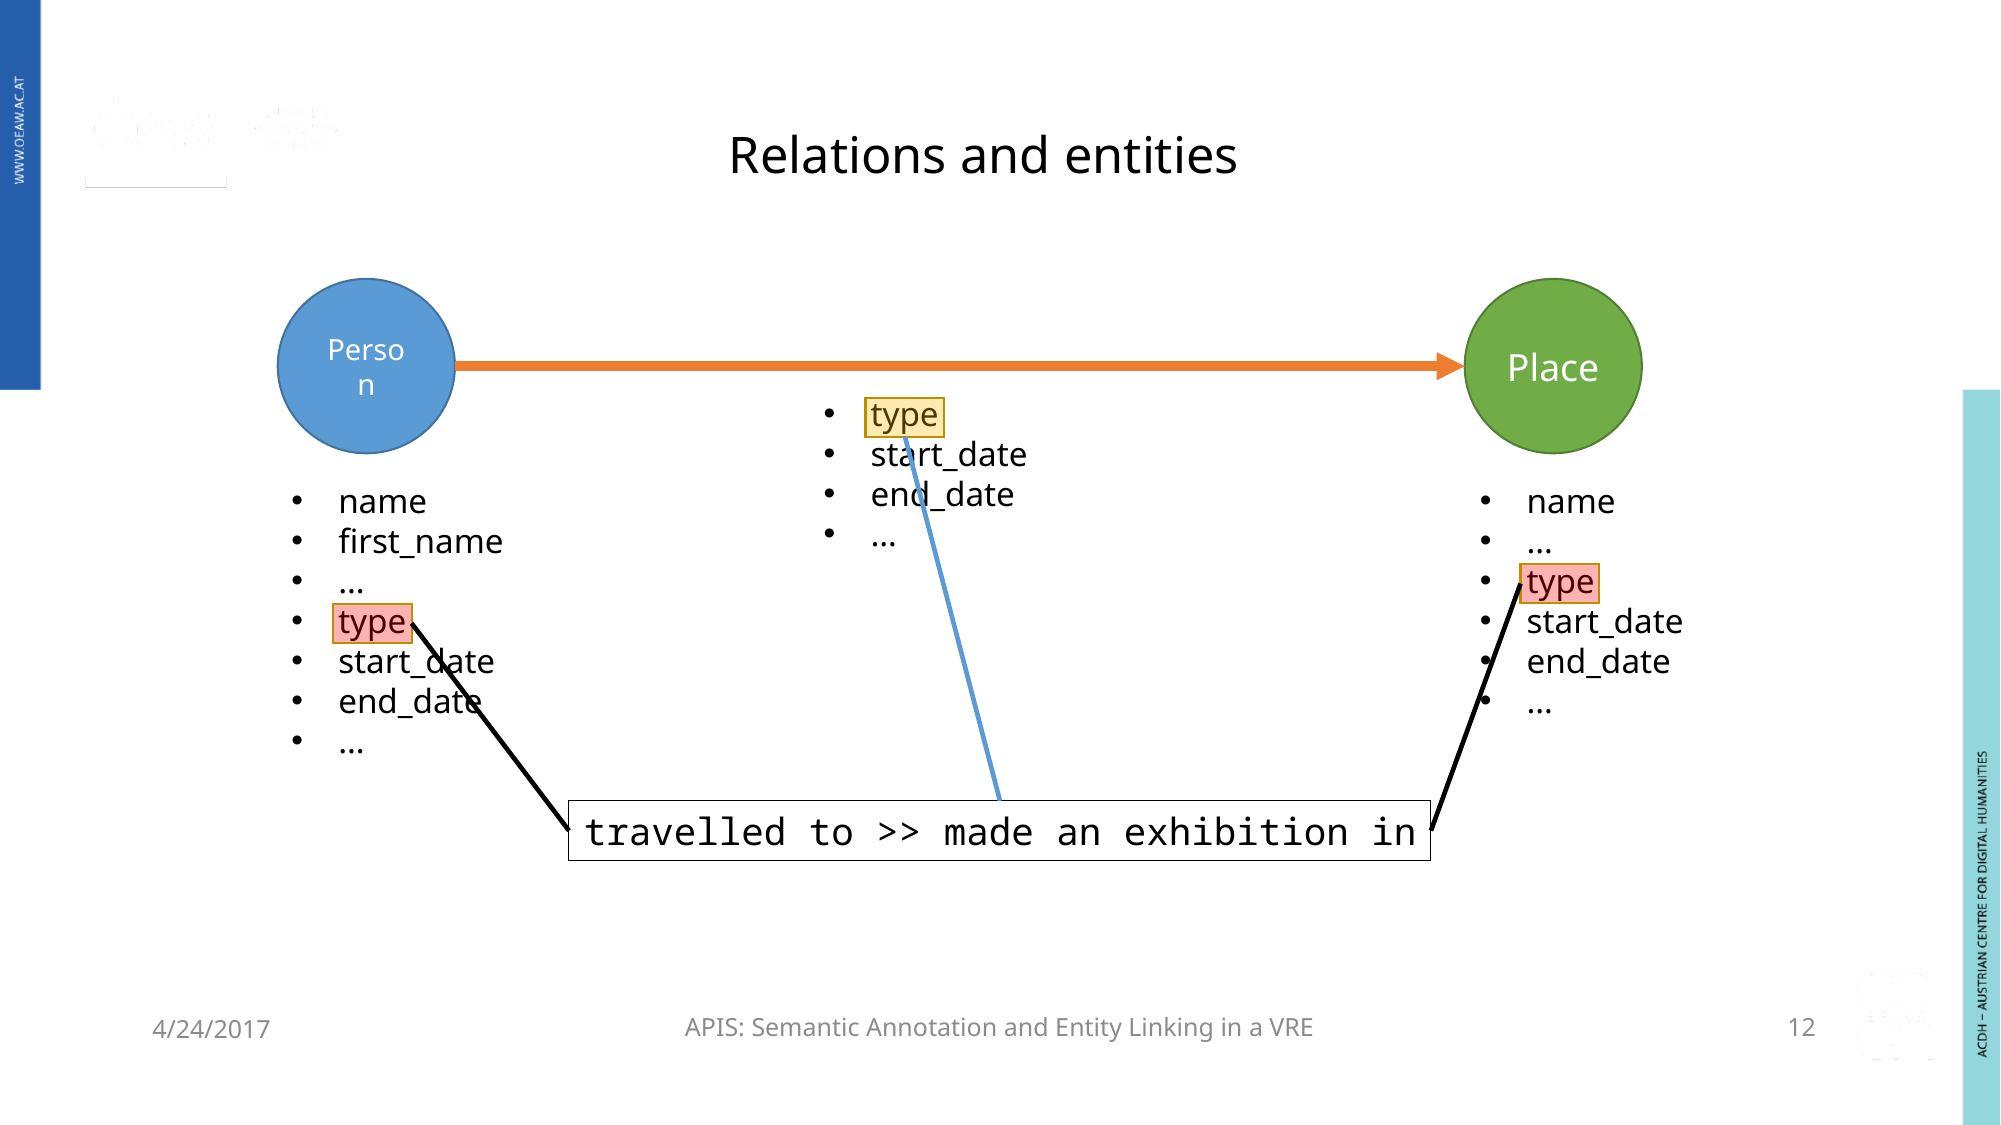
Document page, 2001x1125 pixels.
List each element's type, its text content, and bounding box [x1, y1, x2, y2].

text_box Place [1463, 277, 1643, 455]
text_box Person [276, 277, 456, 455]
text_box [332, 603, 413, 644]
title Relations and entities [137, 122, 1831, 193]
picture [0, 0, 2000, 1125]
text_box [904, 436, 1001, 801]
text_box type start_date end_date … [808, 385, 1043, 561]
text_box name … type start_date end_date … [1465, 473, 1699, 728]
text_box travelled to >> made an exhibition in [568, 800, 1431, 861]
footer APIS: Semantic Annotation and Entity Linking in a VRE [662, 998, 1338, 1059]
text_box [1399, 583, 1521, 832]
slide_number 12 [1412, 998, 1831, 1059]
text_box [411, 623, 601, 831]
text_box [1519, 563, 1600, 604]
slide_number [137, 998, 588, 1059]
text_box [864, 397, 945, 438]
text_box name first_name … type start_date end_date … [276, 473, 519, 768]
